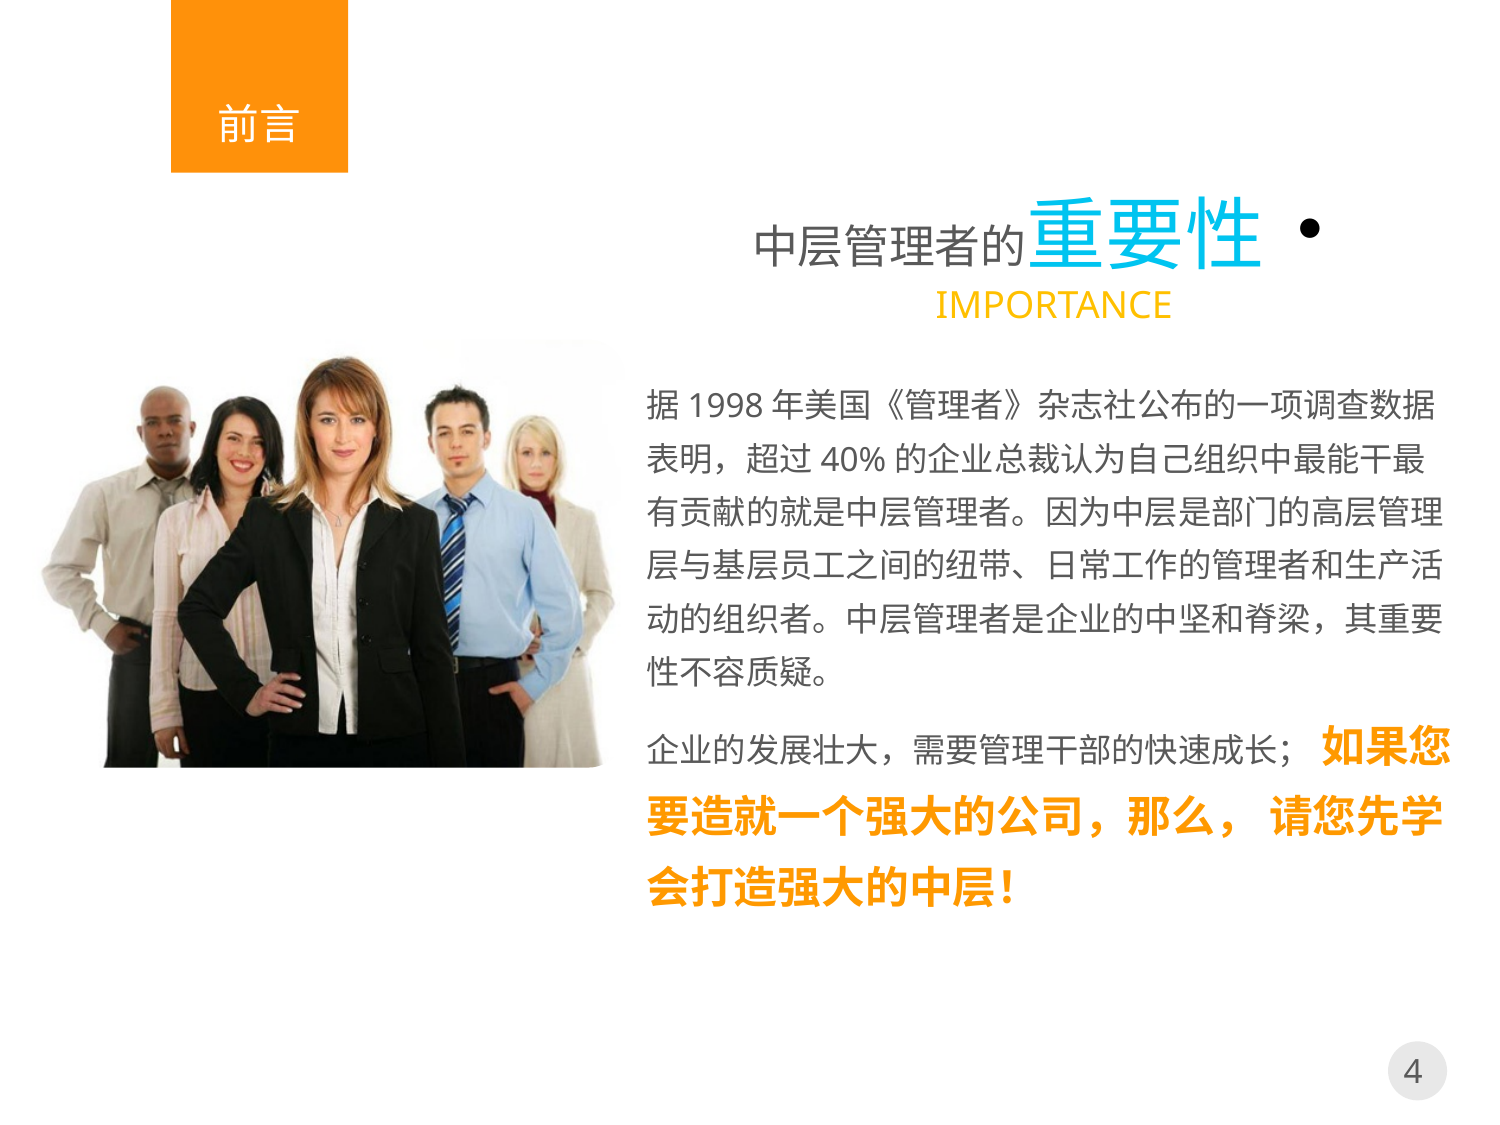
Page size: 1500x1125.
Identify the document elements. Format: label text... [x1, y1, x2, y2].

text_box 据1998年美国《管理者》杂志社公布的一项调查数据表明，超过40%的企业总裁认为自己组织中最能干最有贡献的就是中层管理者。因为中层是部门的高层管理层与基层员工之间的纽带、日常工作的管理者和生产活动的组织者。中层管理者是企业的中坚和脊梁，其重要性不容质疑。 企业的发展壮大，需要管理干部的快速成长； 如果您要造就一个强大的公司，那么， 请您先学会打造强大的中层！ [631, 363, 1471, 920]
picture [32, 339, 626, 768]
title 中层管理者的重要性• importance [631, 164, 1477, 352]
